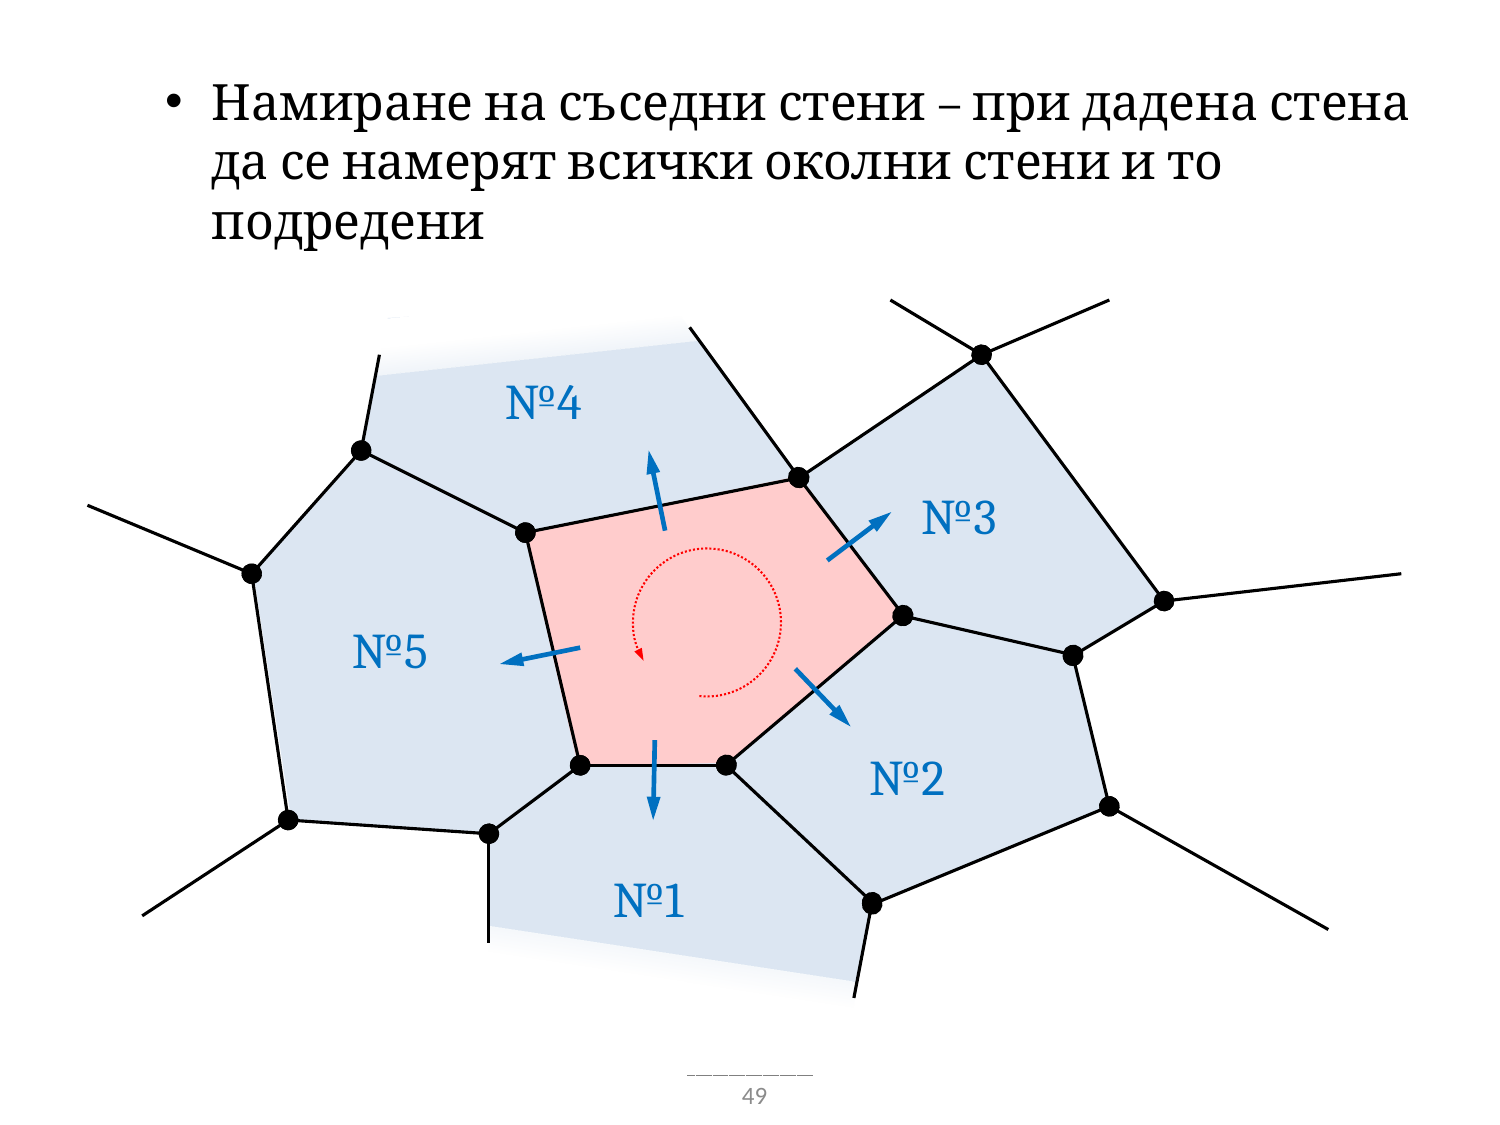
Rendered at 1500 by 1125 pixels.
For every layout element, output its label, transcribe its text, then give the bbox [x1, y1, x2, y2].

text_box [87, 299, 1402, 1019]
list Намиране на съседни стени – при дадена стена да се намерят всички околни стени и то подредени [75, 62, 1450, 1063]
slide_number 49 [579, 1065, 930, 1125]
